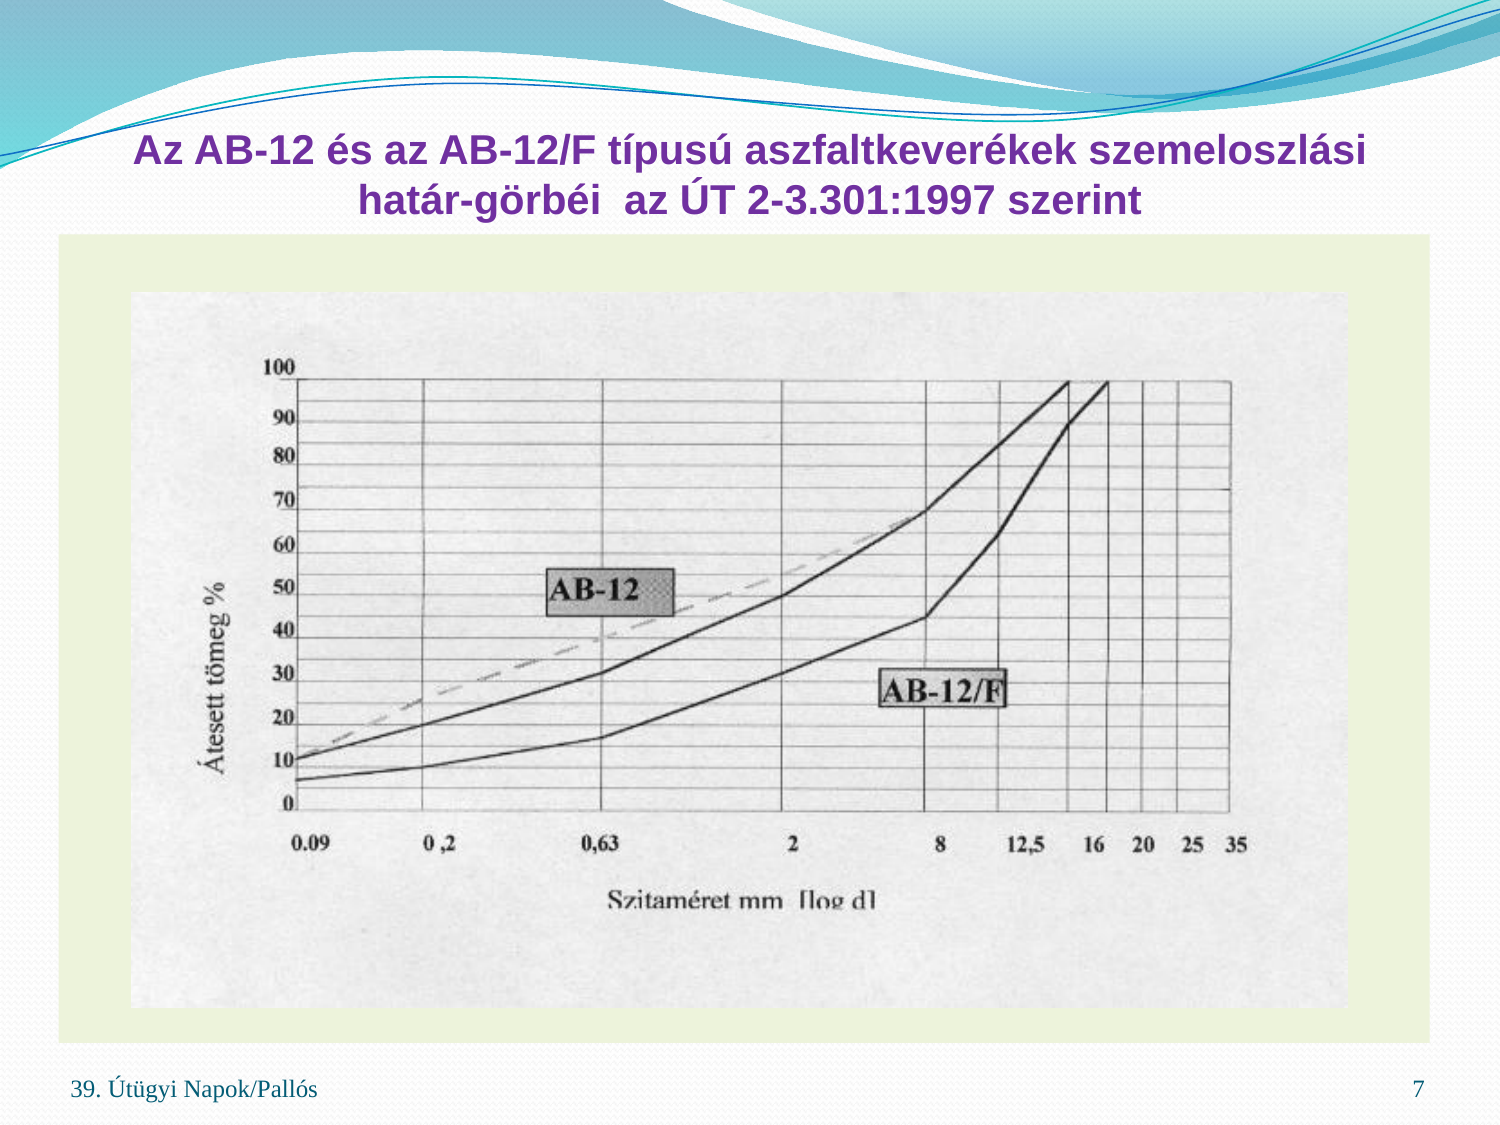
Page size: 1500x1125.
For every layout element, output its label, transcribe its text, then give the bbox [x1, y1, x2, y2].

slide_number 7 [1299, 1042, 1425, 1103]
title Az AB-12 és az AB-12/F típusú aszfaltkeverékek szemeloszlási határ-görbéi az ÚT 2-3.301:1997 szerint [70, 116, 1430, 223]
picture [131, 292, 1348, 1009]
list [58, 234, 1430, 1044]
slide_number 23 [124, 294, 1354, 1022]
footer 39. Útügyi Napok/Pallós [70, 1042, 988, 1103]
